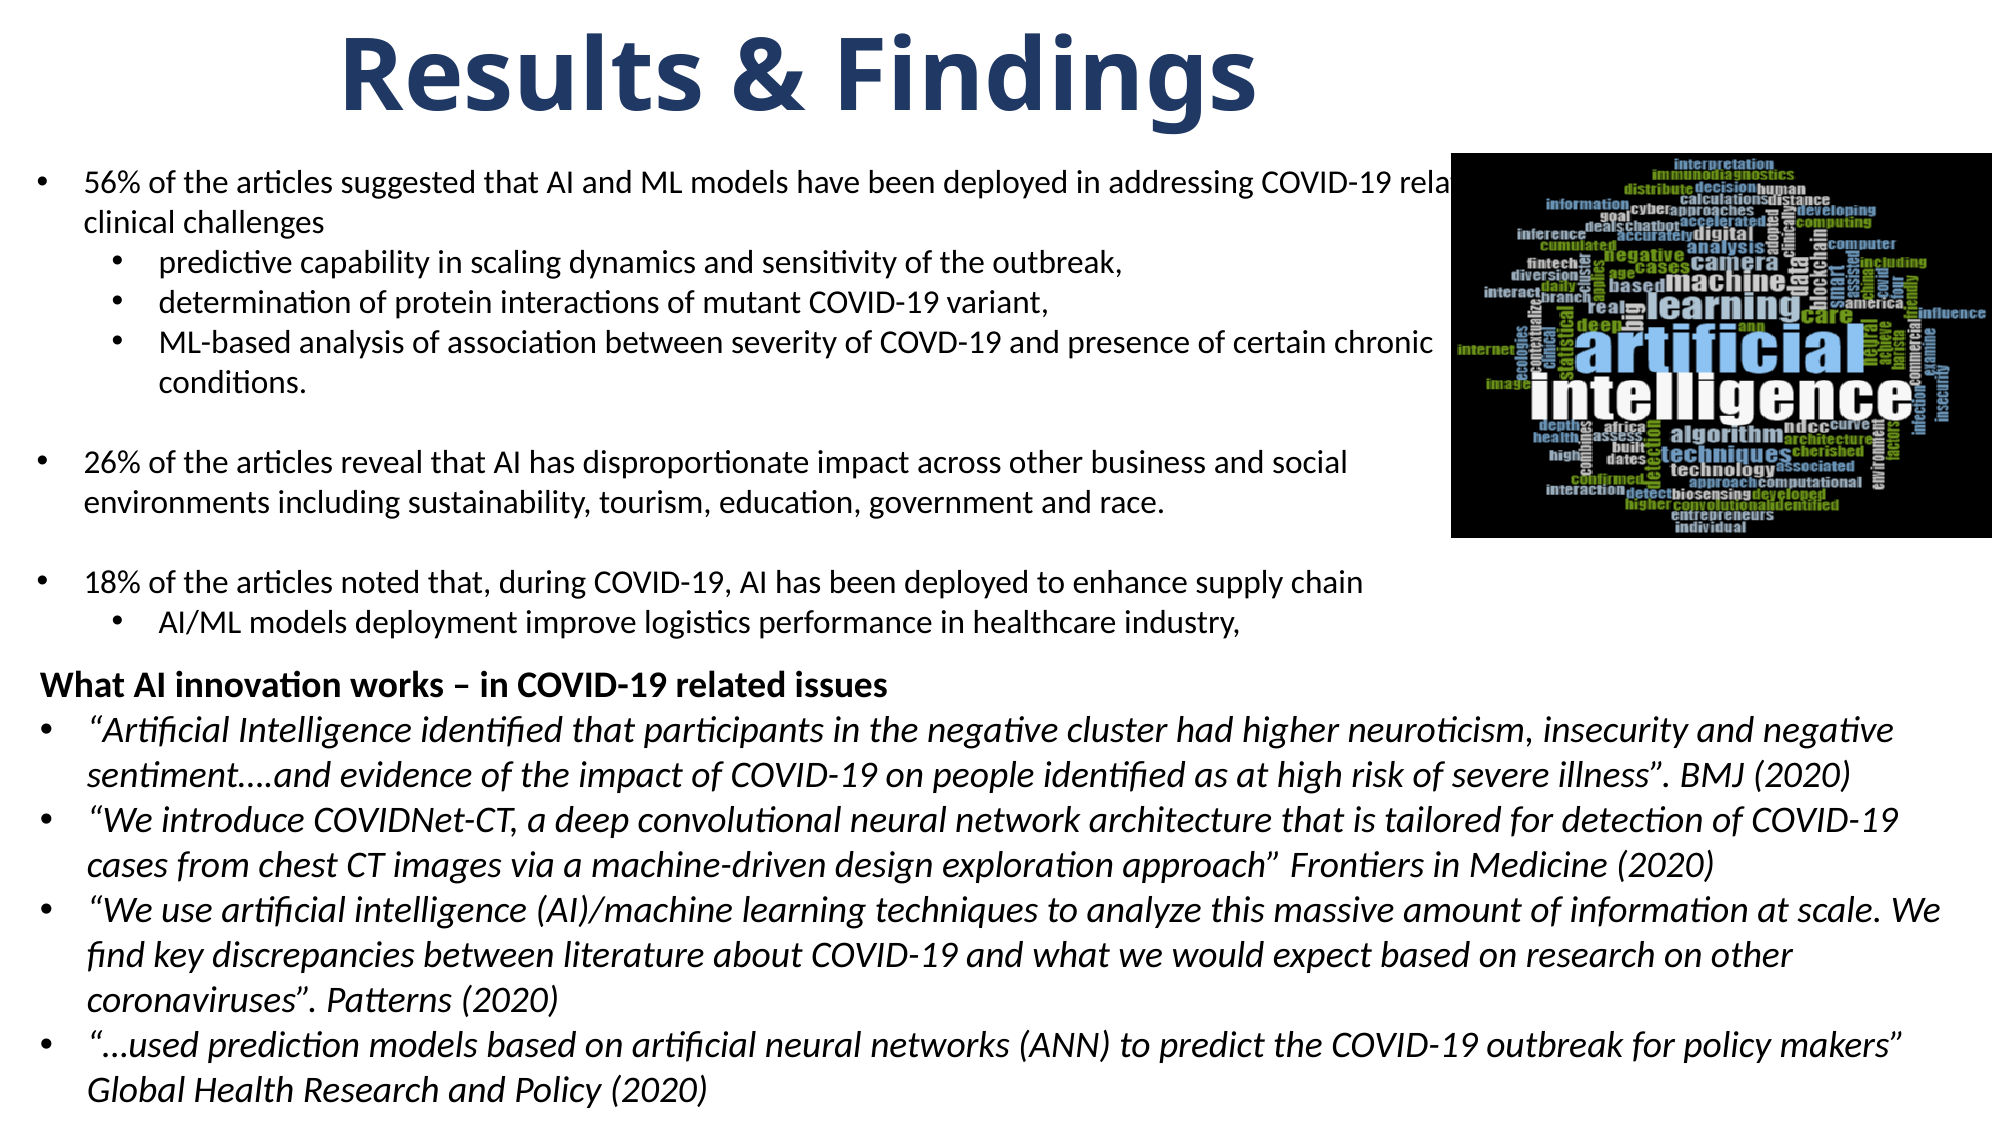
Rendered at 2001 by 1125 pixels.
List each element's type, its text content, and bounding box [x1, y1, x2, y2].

text_box 56% of the articles suggested that AI and ML models have been deployed in addressing COVID-19 related clinical challenges predictive capability in scaling dynamics and sensitivity of the outbreak, determination of protein interactions of mutant COVID-19 variant, ML-based analysis of association between severity of COVD-19 and presence of certain chronic conditions. 26% of the articles reveal that AI has disproportionate impact across other business and social environments including sustainability, tourism, education, government and race. 18% of the articles noted that, during COVID-19, AI has been deployed to enhance supply chain AI/ML models deployment improve logistics performance in healthcare industry, [21, 153, 1513, 648]
list [90, 538, 1863, 653]
picture [1451, 153, 1992, 538]
text_box What AI innovation works – in COVID-19 related issues “Artificial Intelligence identified that participants in the negative cluster had higher neuroticism, insecurity and negative sentiment….and evidence of the impact of COVID-19 on people identified as at high risk of severe illness”. BMJ (2020) “We introduce COVIDNet-CT, a deep convolutional neural network architecture that is tailored for detection of COVID-19 cases from chest CT images via a machine-driven design exploration approach” Frontiers in Medicine (2020) “We use artificial intelligence (AI)/machine learning techniques to analyze this massive amount of information at scale. We find key discrepancies between literature about COVID-19 and what we would expect based on research on other coronaviruses”. Patterns (2020) “…used prediction models based on artificial neural networks (ANN) to predict the COVID-19 outbreak for policy makers” Global Health Research and Policy (2020) [25, 653, 1996, 1118]
title Results & Findings [0, 14, 1598, 142]
